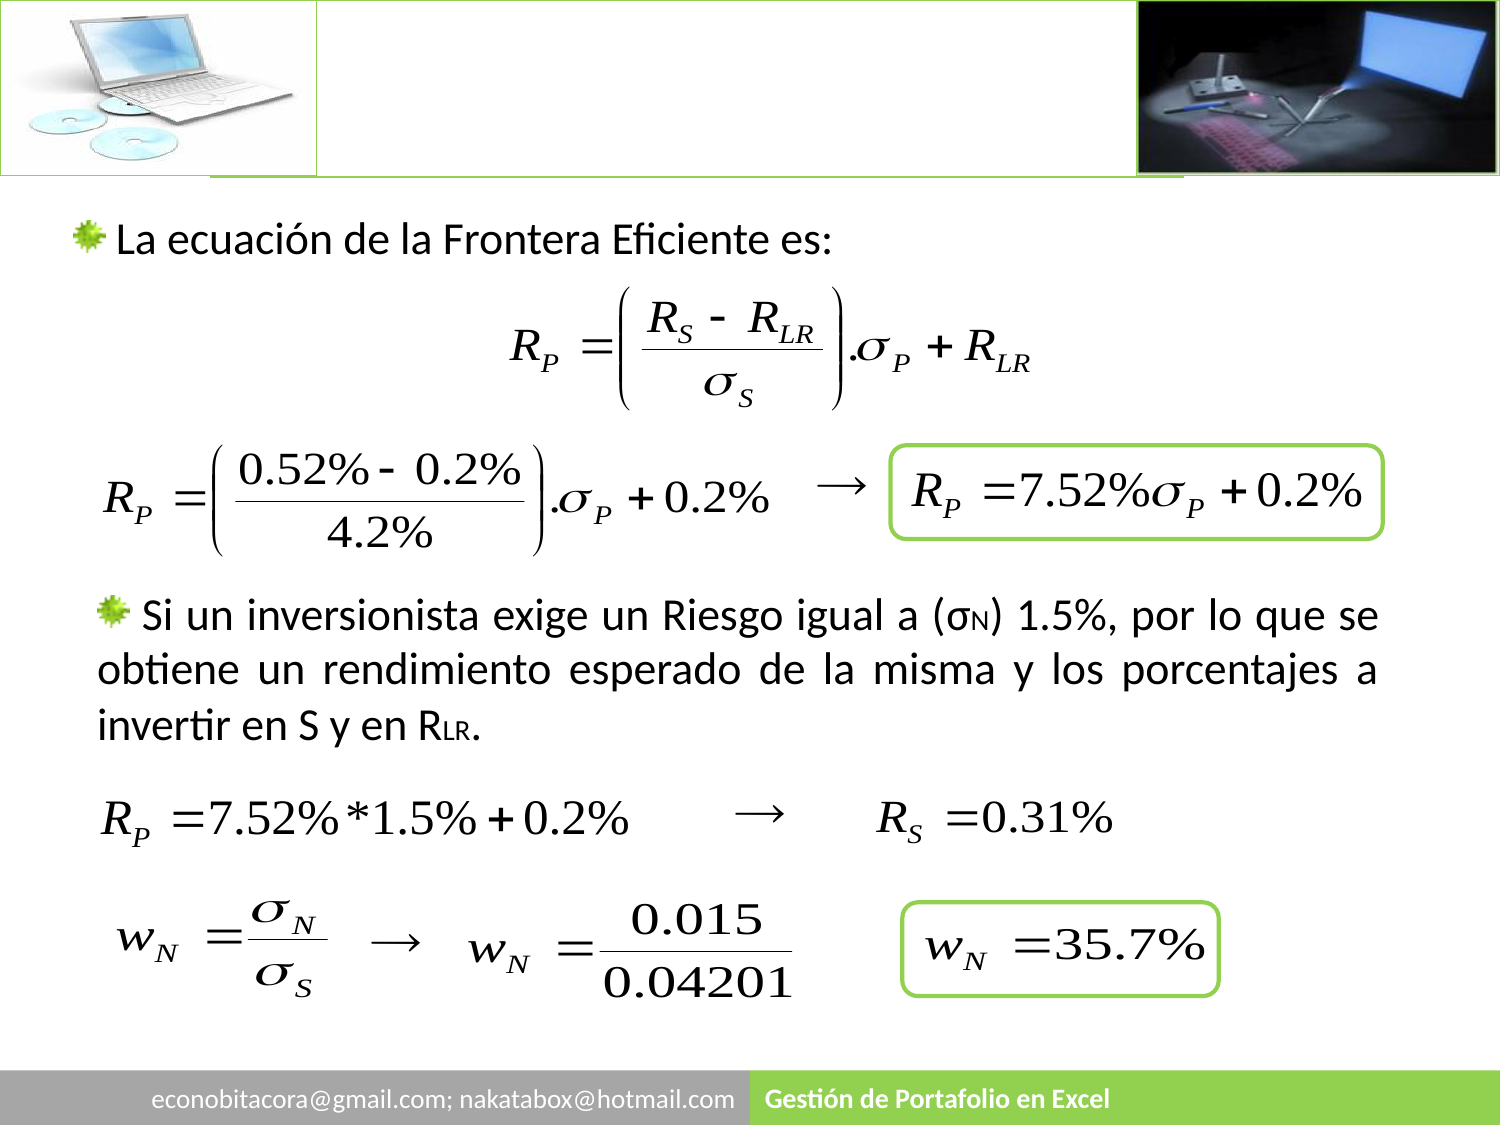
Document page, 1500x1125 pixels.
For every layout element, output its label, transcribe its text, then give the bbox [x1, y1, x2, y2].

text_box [91, 784, 639, 856]
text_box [93, 435, 778, 567]
text_box [888, 443, 1385, 542]
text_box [913, 913, 1215, 983]
text_box Gestión de Portafolio en Excel [749, 1070, 1500, 1125]
picture [97, 595, 130, 628]
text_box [808, 468, 889, 512]
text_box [866, 786, 1124, 856]
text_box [363, 925, 444, 969]
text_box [902, 456, 1373, 528]
text_box [318, 0, 1134, 178]
text_box [900, 900, 1221, 999]
picture [73, 220, 106, 253]
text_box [726, 796, 807, 840]
picture [0, 0, 317, 177]
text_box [499, 276, 1044, 423]
text_box La ecuación de la Frontera Eficiente es: [58, 199, 903, 270]
text_box Si un inversionista exige un Riesgo igual a (σN) 1.5%, por lo que se obtiene un rendimiento esperado de la misma y los porcentajes a invertir en S y en RLR. [82, 574, 1395, 762]
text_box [105, 878, 342, 1009]
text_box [456, 890, 807, 1009]
text_box econobitacora@gmail.com; nakatabox@hotmail.com [0, 1070, 749, 1125]
picture [1136, 0, 1500, 177]
